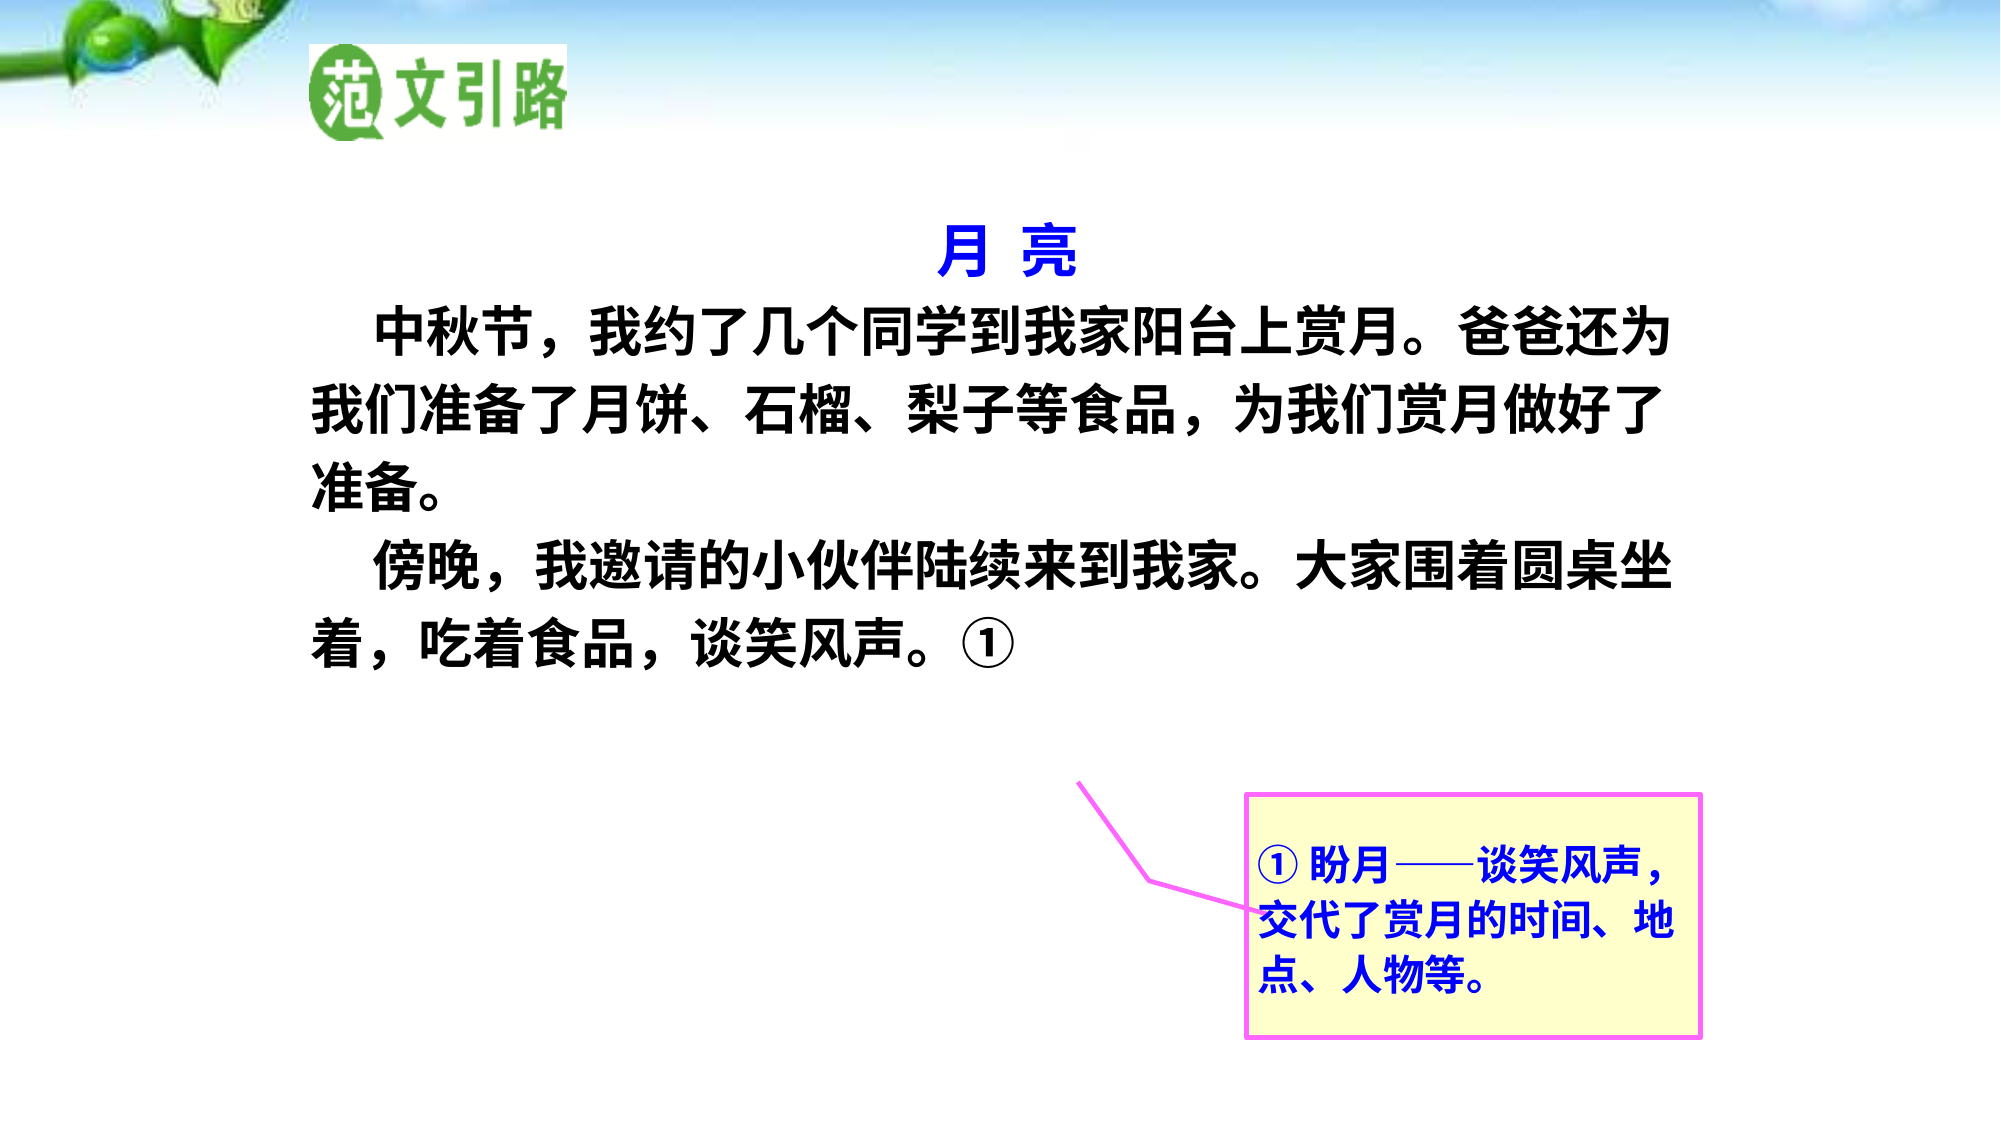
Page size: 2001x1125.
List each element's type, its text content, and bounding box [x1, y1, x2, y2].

text_box 月 亮 中秋节，我约了几个同学到我家阳台上赏月。爸爸还为我们准备了月饼、石榴、梨子等食品，为我们赏月做好了准备。 傍晚，我邀请的小伙伴陆续来到我家。大家围着圆桌坐着，吃着食品，谈笑风声。① [298, 195, 1717, 680]
picture [0, 0, 2001, 1125]
text_box ①盼月——谈笑风声，交代了赏月的时间、地点、人物等。 [1076, 780, 1703, 1040]
